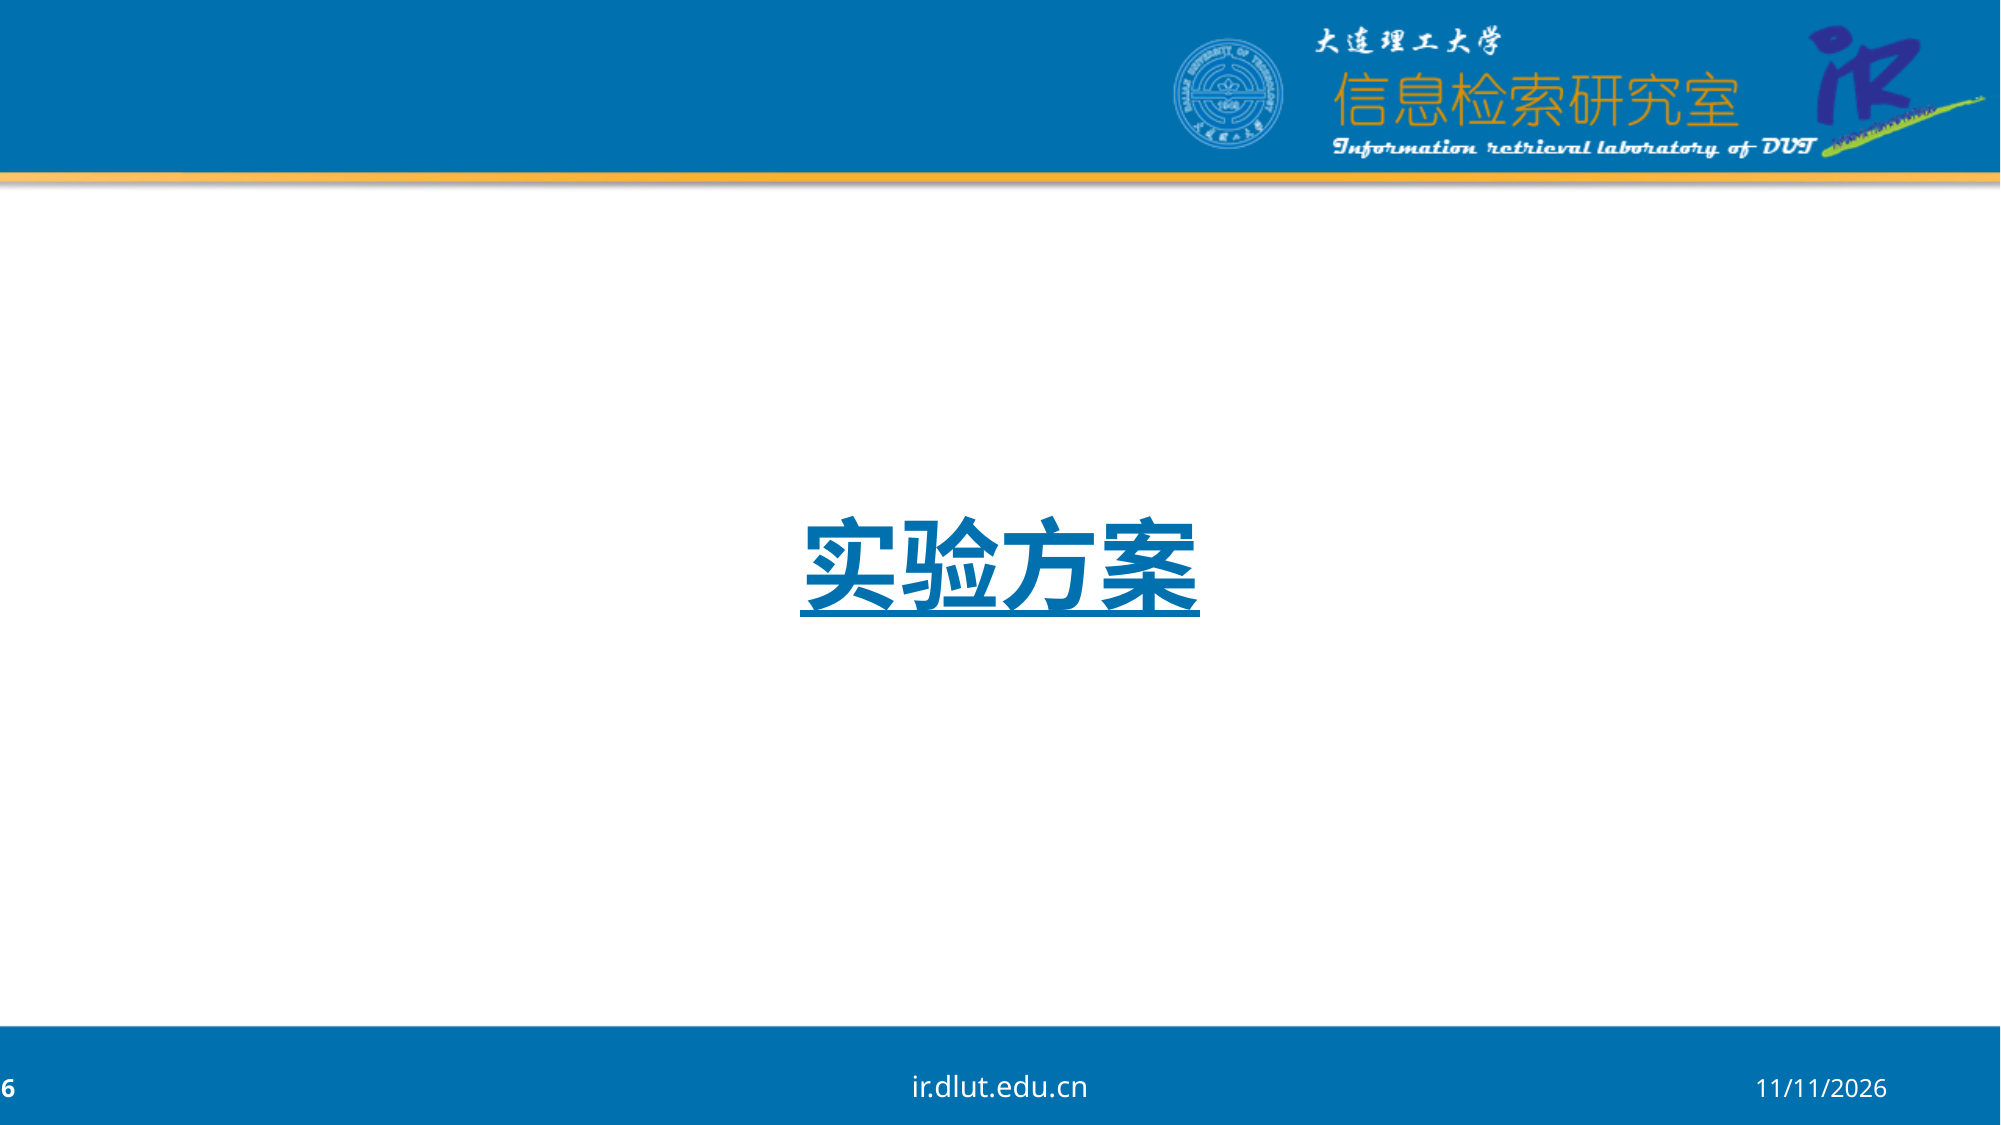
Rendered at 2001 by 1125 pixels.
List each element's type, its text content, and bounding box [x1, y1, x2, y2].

text_box 实验方案 [150, 495, 1850, 630]
picture [0, 0, 2001, 1125]
